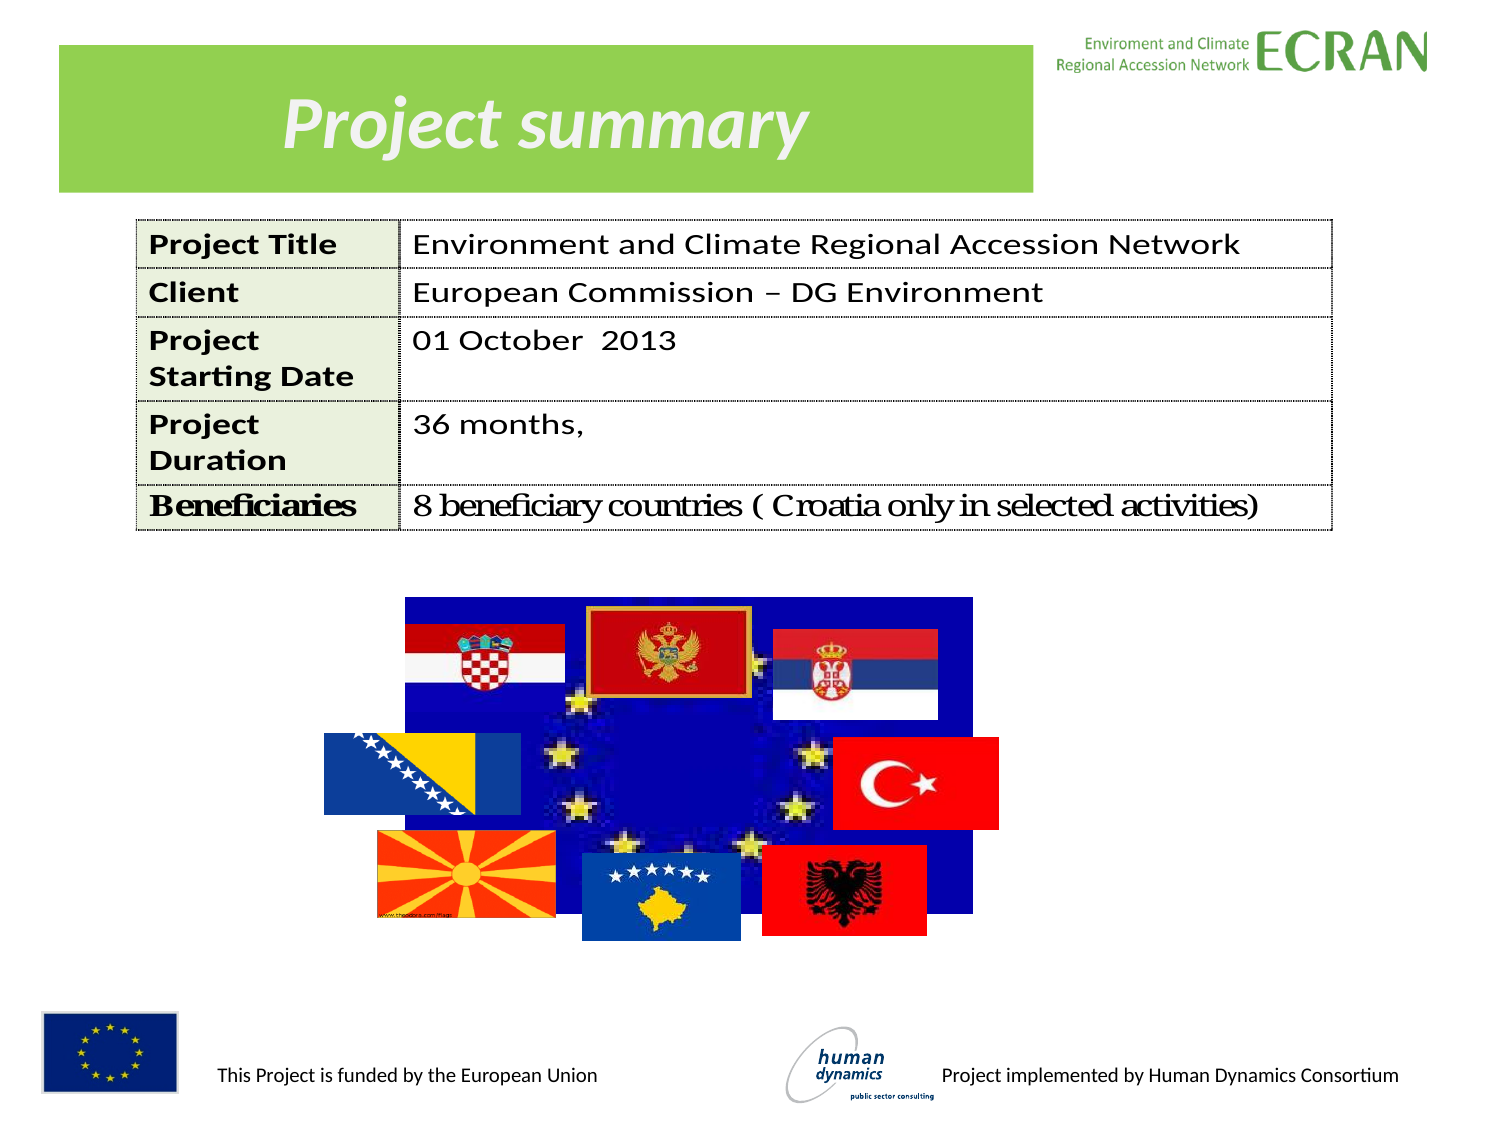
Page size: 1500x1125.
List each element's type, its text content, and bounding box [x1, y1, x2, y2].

picture [1057, 30, 1427, 73]
title Project summary [59, 45, 1034, 193]
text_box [324, 597, 999, 941]
picture [41, 1011, 179, 1094]
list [135, 219, 1336, 638]
